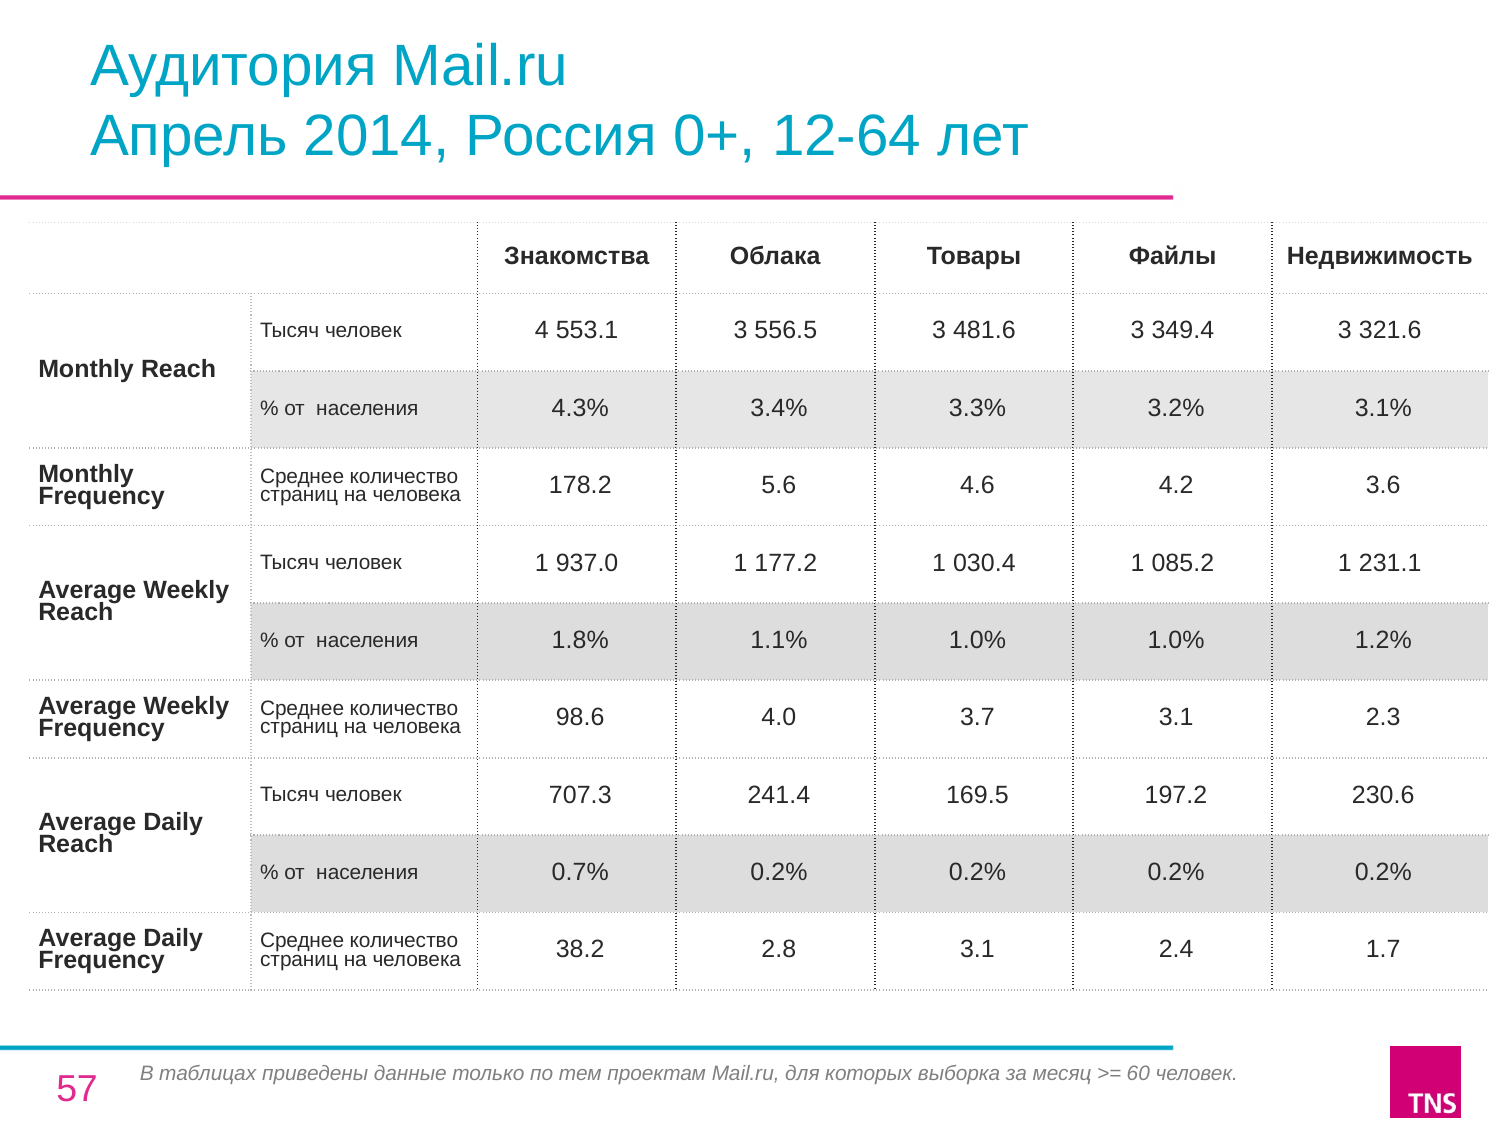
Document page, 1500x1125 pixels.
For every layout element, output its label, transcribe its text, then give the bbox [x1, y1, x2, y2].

table_cell 0.2% [1272, 835, 1488, 912]
table_cell 3.1% [1272, 371, 1488, 448]
table_header Знакомства [478, 223, 676, 294]
table_cell 4.6 [875, 448, 1073, 526]
table_cell 3.1 [1073, 680, 1272, 758]
table_cell Monthly Reach [29, 294, 251, 448]
table_cell Average Weekly Frequency [29, 680, 251, 758]
table_cell % от населения [251, 603, 478, 680]
table_cell 1.8% [478, 603, 676, 680]
table_cell Тысяч человек [251, 294, 478, 371]
table_cell % от населения [251, 835, 478, 912]
table_cell 38.2 [478, 912, 676, 990]
table_cell 2.3 [1272, 680, 1488, 758]
table_cell 3 321.6 [1272, 294, 1488, 371]
picture [0, 0, 1500, 1125]
text_box В таблицах приведены данные только по тем проектам Mail.ru, для которых выборка за месяц >= 60 человек. [124, 1052, 1463, 1092]
table_cell 0.7% [478, 835, 676, 912]
table_cell Monthly Frequency [29, 448, 251, 526]
table_cell 5.6 [676, 448, 875, 526]
table_cell 3.3% [875, 371, 1073, 448]
slide_number 57 [40, 1055, 392, 1125]
table_cell 1 231.1 [1272, 526, 1488, 603]
table_cell 3.6 [1272, 448, 1488, 526]
table_cell 0.2% [1073, 835, 1272, 912]
table_cell 0.2% [875, 835, 1073, 912]
table_cell 1.1% [676, 603, 875, 680]
table_cell 1 085.2 [1073, 526, 1272, 603]
table_cell Average Weekly Reach [29, 526, 251, 680]
table_header Недвижимость [1272, 223, 1488, 294]
table_cell 4 553.1 [478, 294, 676, 371]
table_cell 3.1 [875, 912, 1073, 990]
table_cell Среднее количество страниц на человека [251, 912, 478, 990]
table_cell 4.0 [676, 680, 875, 758]
table_cell 169.5 [875, 758, 1073, 835]
title Аудитория Mail.ru Апрель 2014, Россия 0+, 12-64 лет [74, 8, 1476, 187]
table_cell 197.2 [1073, 758, 1272, 835]
table_cell Тысяч человек [251, 526, 478, 603]
table_cell 4.2 [1073, 448, 1272, 526]
table_cell 178.2 [478, 448, 676, 526]
table_cell 3 349.4 [1073, 294, 1272, 371]
table_cell 0.2% [676, 835, 875, 912]
table_cell 3 481.6 [875, 294, 1073, 371]
table_cell % от населения [251, 371, 478, 448]
table_cell 707.3 [478, 758, 676, 835]
table_cell Среднее количество страниц на человека [251, 680, 478, 758]
table_cell 3.4% [676, 371, 875, 448]
table_cell Тысяч человек [251, 758, 478, 835]
table_header [29, 223, 478, 294]
table_cell 1.7 [1272, 912, 1488, 990]
table_header Файлы [1073, 223, 1272, 294]
table_cell 3.7 [875, 680, 1073, 758]
table_cell 230.6 [1272, 758, 1488, 835]
table_cell 2.4 [1073, 912, 1272, 990]
table_cell 1.0% [875, 603, 1073, 680]
table_cell 2.8 [676, 912, 875, 990]
table_cell 1 030.4 [875, 526, 1073, 603]
table_cell Average Daily Reach [29, 758, 251, 912]
table_cell 4.3% [478, 371, 676, 448]
table_cell 3.2% [1073, 371, 1272, 448]
table_cell 1.0% [1073, 603, 1272, 680]
table_header Товары [875, 223, 1073, 294]
table_cell 1 177.2 [676, 526, 875, 603]
table_cell 98.6 [478, 680, 676, 758]
table_cell Average Daily Frequency [29, 912, 251, 990]
table_cell 3 556.5 [676, 294, 875, 371]
table_header Облака [676, 223, 875, 294]
table_cell 241.4 [676, 758, 875, 835]
table_cell 1.2% [1272, 603, 1488, 680]
table_cell 1 937.0 [478, 526, 676, 603]
table_cell Среднее количество страниц на человека [251, 448, 478, 526]
